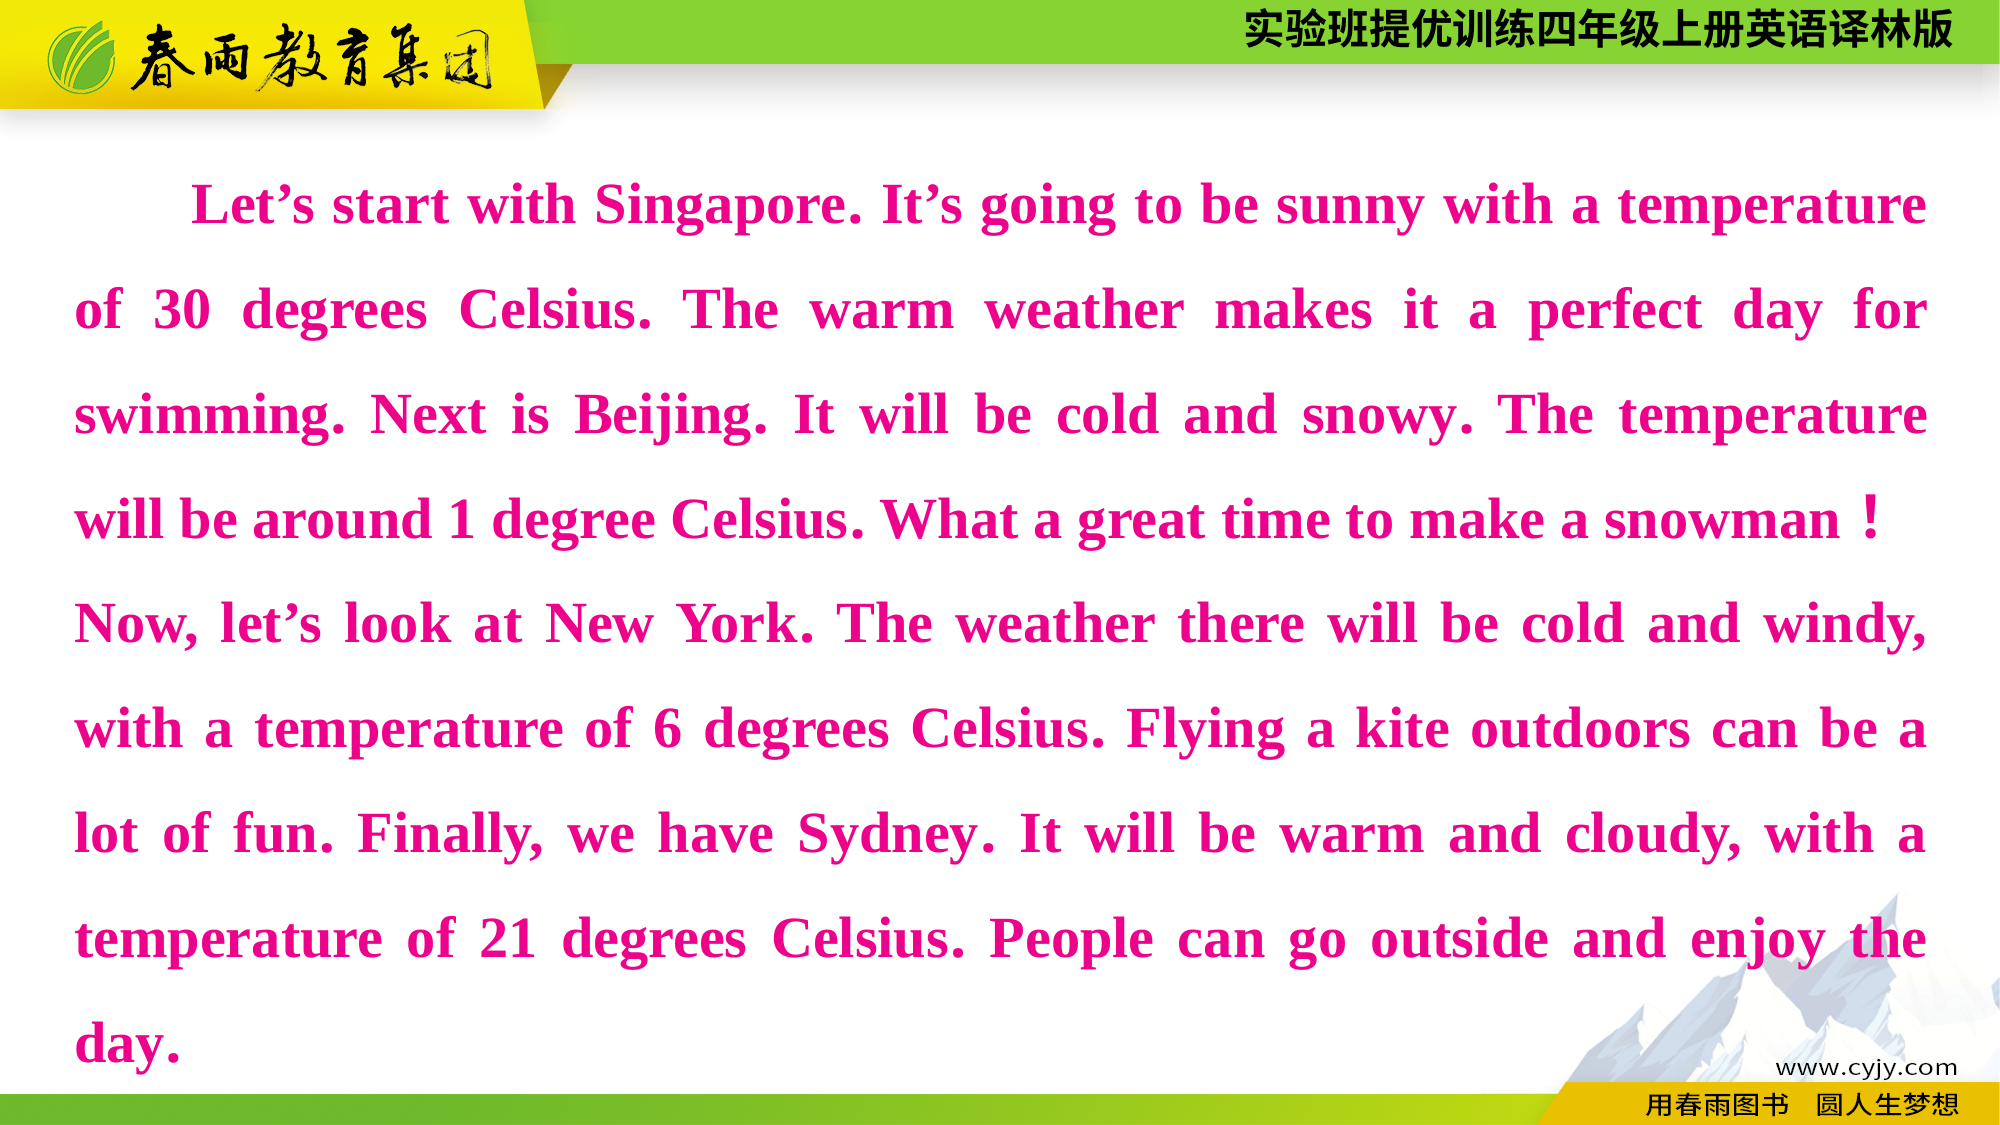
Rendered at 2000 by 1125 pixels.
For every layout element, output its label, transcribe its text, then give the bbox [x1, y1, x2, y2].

list Let’s start with Singapore. It’s going to be sunny with a temperature of 30 degrees Celsius. The warm weather makes it a perfect day for swimming. Next is Beijing. It will be cold and snowy. The temperature will be around 1 degree Celsius. What a great time to make a snowman！Now, let’s look at New York. The weather there will be cold and windy, with a temperature of 6 degrees Celsius. Flying a kite outdoors can be a lot of fun. Finally, we have Sydney. It will be warm and cloudy, with a temperature of 21 degrees Celsius. People can go outside and enjoy the day. [59, 122, 1944, 1092]
picture [0, 0, 2000, 1125]
